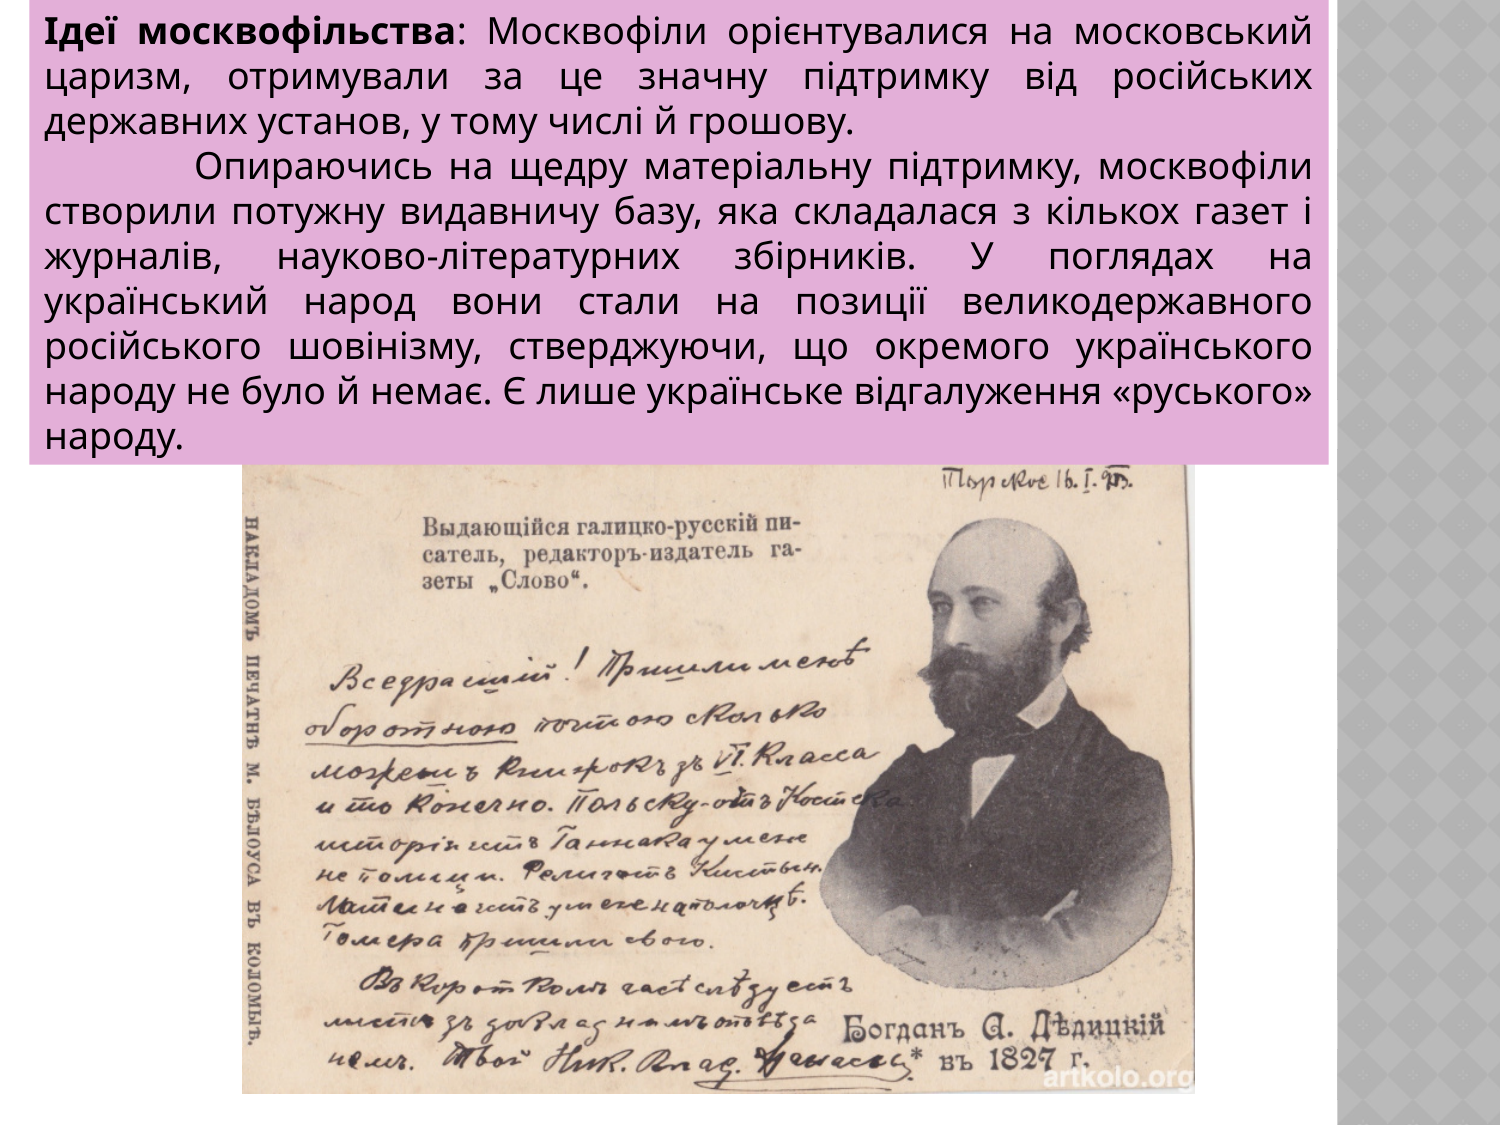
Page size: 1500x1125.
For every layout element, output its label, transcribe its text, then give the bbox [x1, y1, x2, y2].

picture [241, 455, 1196, 1095]
text_box Ідеї москвофільства: Москвофіли орієнтувалися на московський царизм, отримували за це значну підтримку від російських державних установ, у тому числі й грошову. Опираючись на щедру матеріальну підтримку, москвофіли створили потужну видавничу базу, яка складалася з кількох газет і журналів, науково-літературних збірників. У поглядах на український народ вони стали на позиції великодержавного російського шовінізму, стверджуючи, що окремого українського народу не було й немає. Є лише українське відгалуження «руського» народу. [29, 0, 1329, 465]
